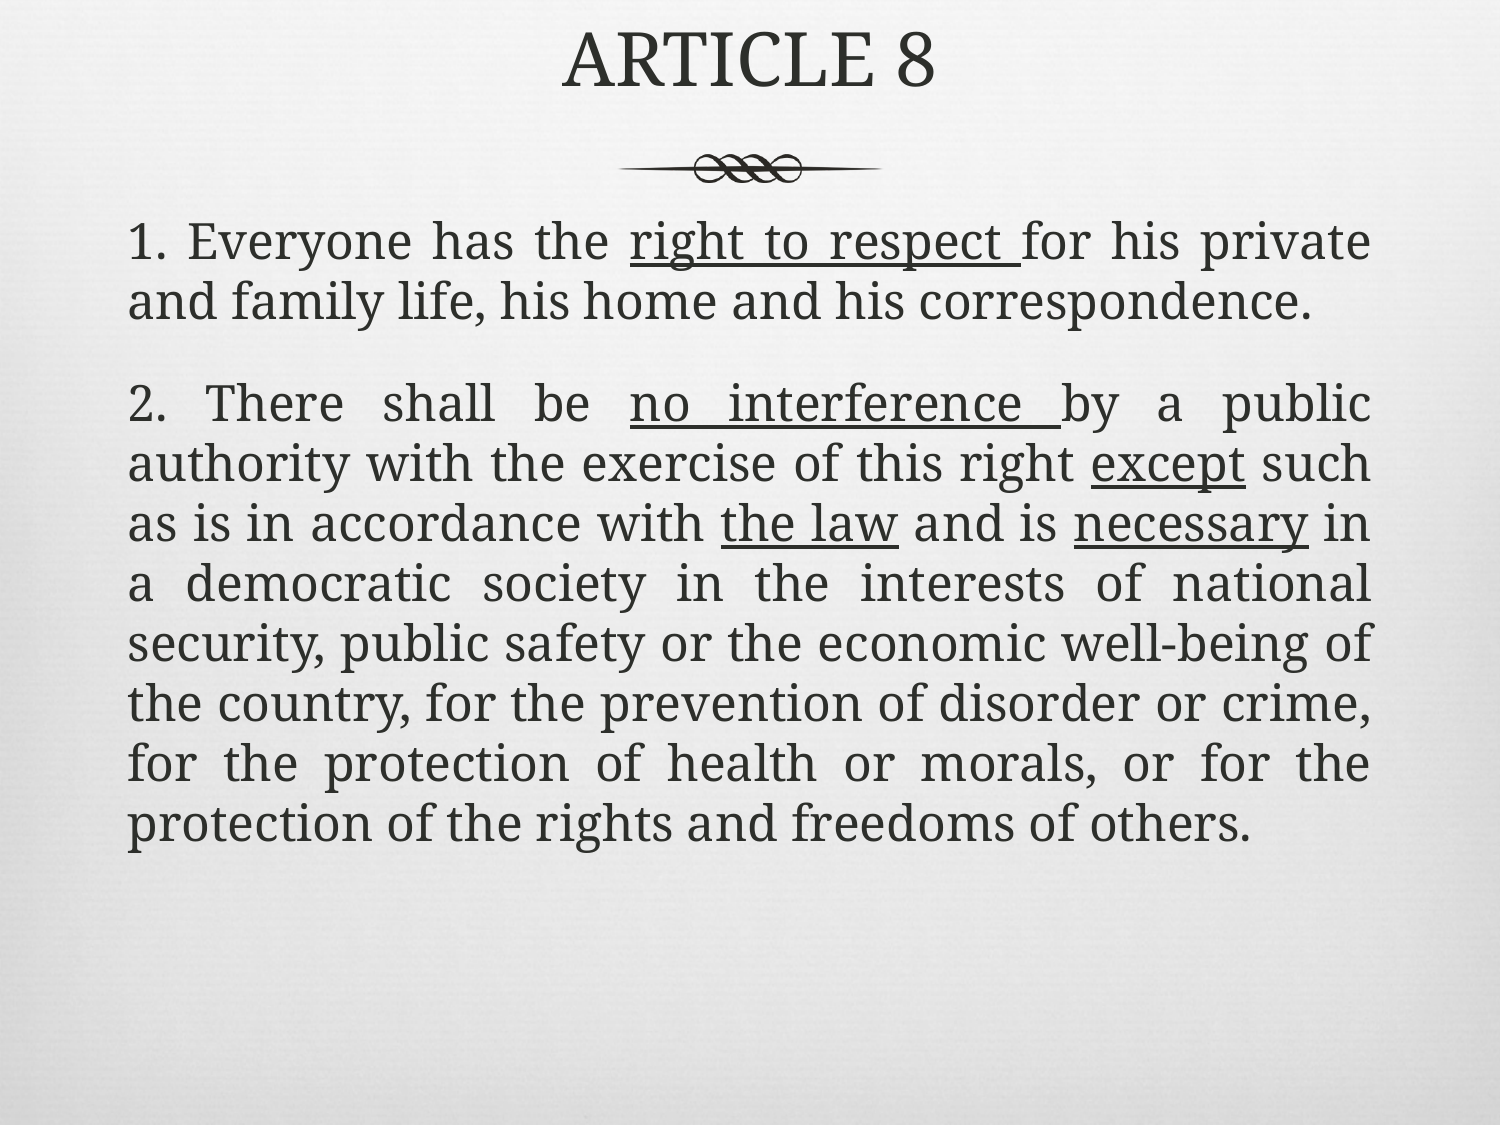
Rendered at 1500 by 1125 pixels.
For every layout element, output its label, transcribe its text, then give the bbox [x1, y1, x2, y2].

title Article 8 [112, 0, 1388, 145]
list 1. Everyone has the right to respect for his private and family life, his home and his correspondence. 2. There shall be no interference by a public authority with the exercise of this right except such as is in accordance with the law and is necessary in a democratic society in the interests of national security, public safety or the economic well-being of the country, for the prevention of disorder or crime, for the protection of health or morals, or for the protection of the rights and freedoms of others. [112, 202, 1388, 963]
picture [615, 154, 885, 183]
